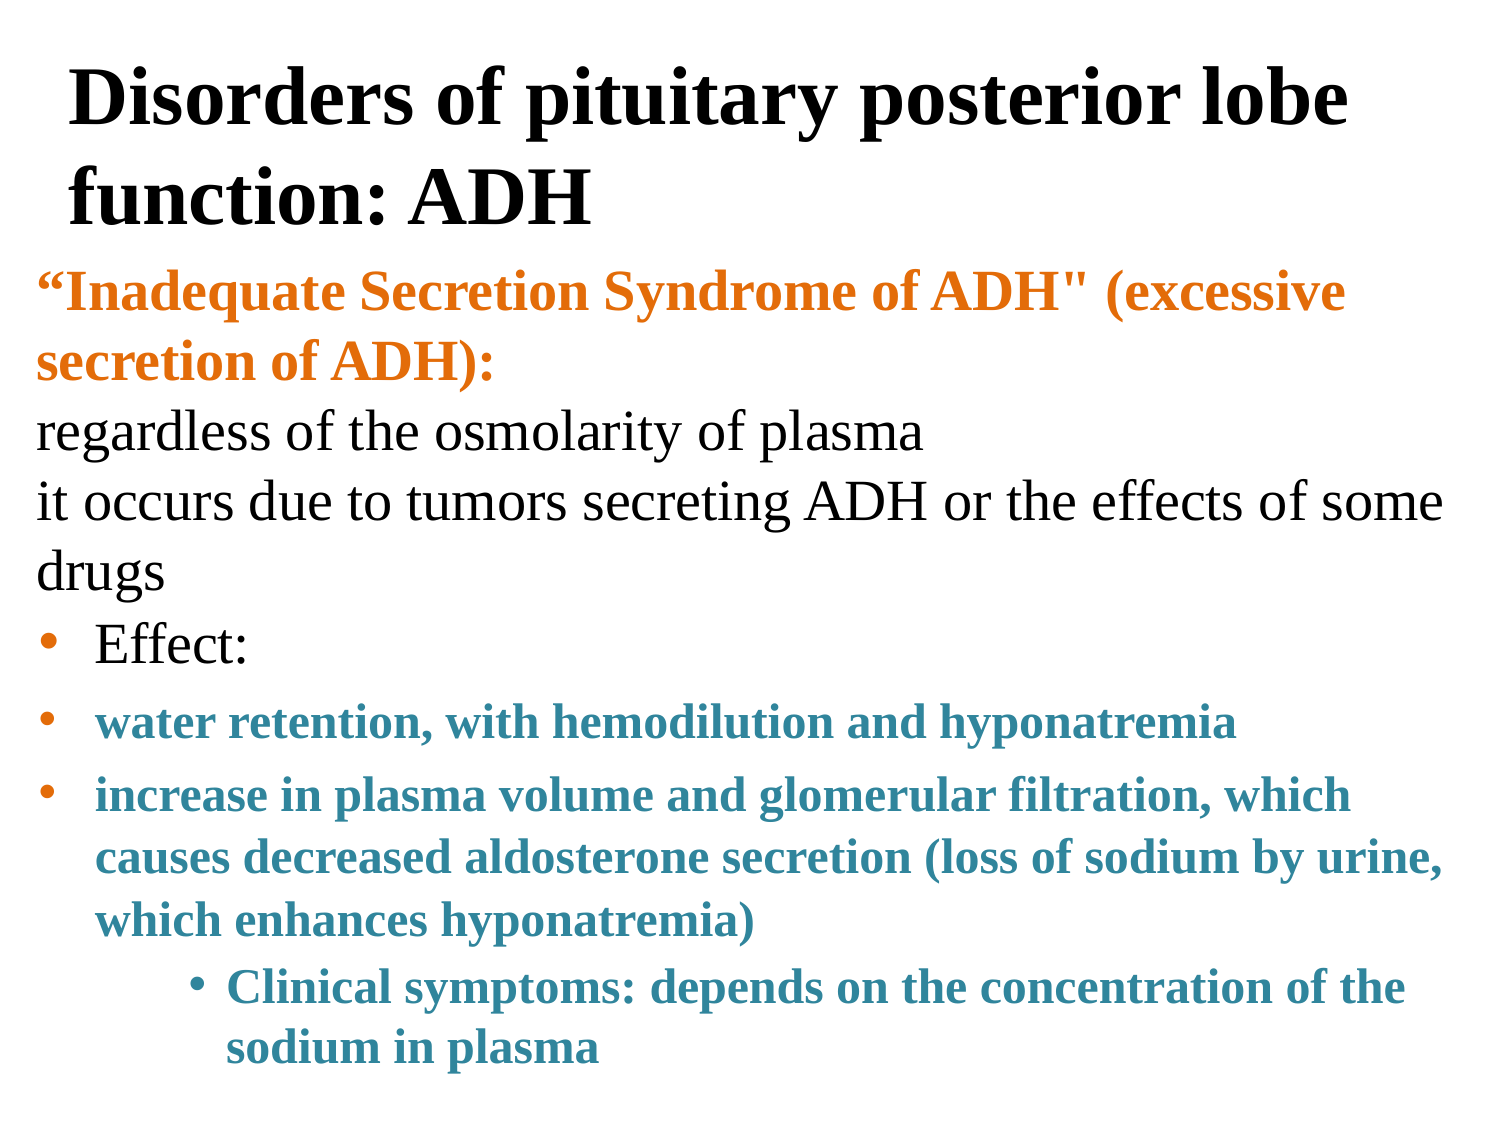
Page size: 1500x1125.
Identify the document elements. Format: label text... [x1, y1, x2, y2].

text_box “Inadequate Secretion Syndrome of ADH" (excessive secretion of ADH): regardless of the osmolarity of plasma it occurs due to tumors secreting ADH or the effects of some drugs Effect: water retention, with hemodilution and hyponatremia increase in plasma volume and glomerular filtration, which causes decreased aldosterone secretion (loss of sodium by urine, which enhances hyponatremia) Clinical symptoms: depends on the concentration of the sodium in plasma [36, 242, 1472, 1074]
title Disorders of pituitary posterior lobe function: ADH [68, 33, 1431, 242]
